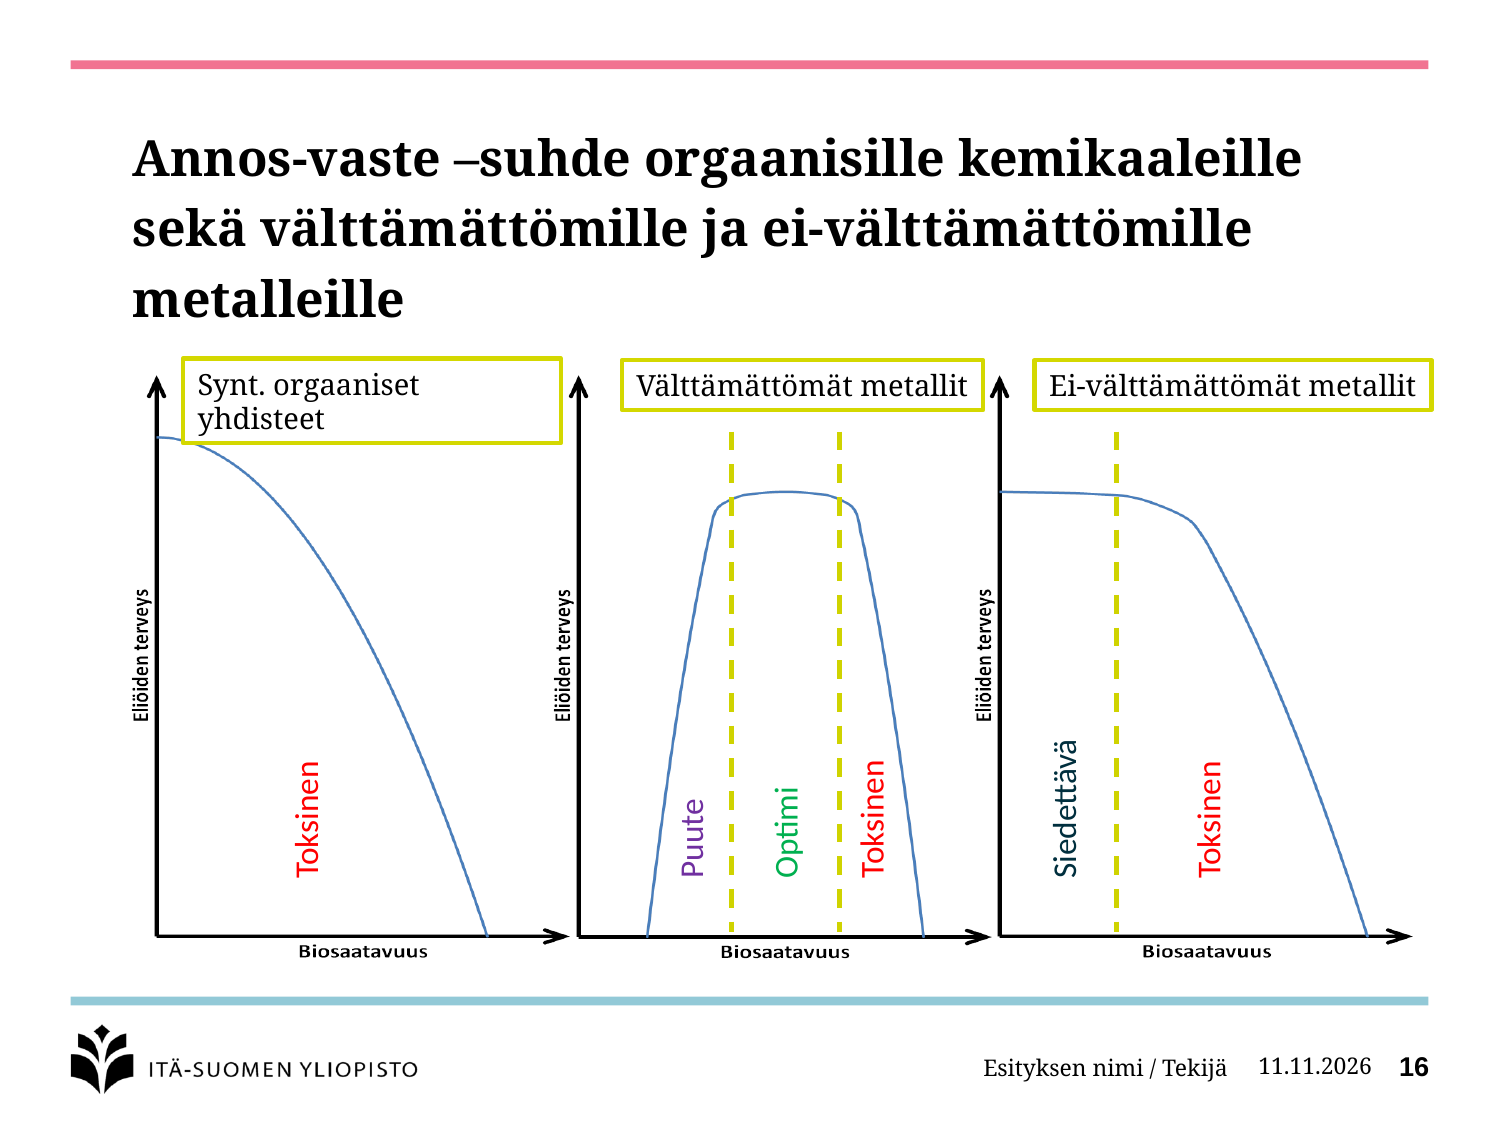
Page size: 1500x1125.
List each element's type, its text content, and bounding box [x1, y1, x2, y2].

picture [70, 1024, 422, 1094]
title Annos-vaste –suhde orgaanisille kemikaaleille sekä välttämättömille ja ei-välttämättömille metalleille [117, 107, 1430, 274]
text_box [117, 358, 1430, 977]
slide_number 16 [1369, 1046, 1430, 1089]
footer Esityksen nimi / Tekijä [500, 1046, 1229, 1089]
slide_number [1229, 1046, 1369, 1089]
